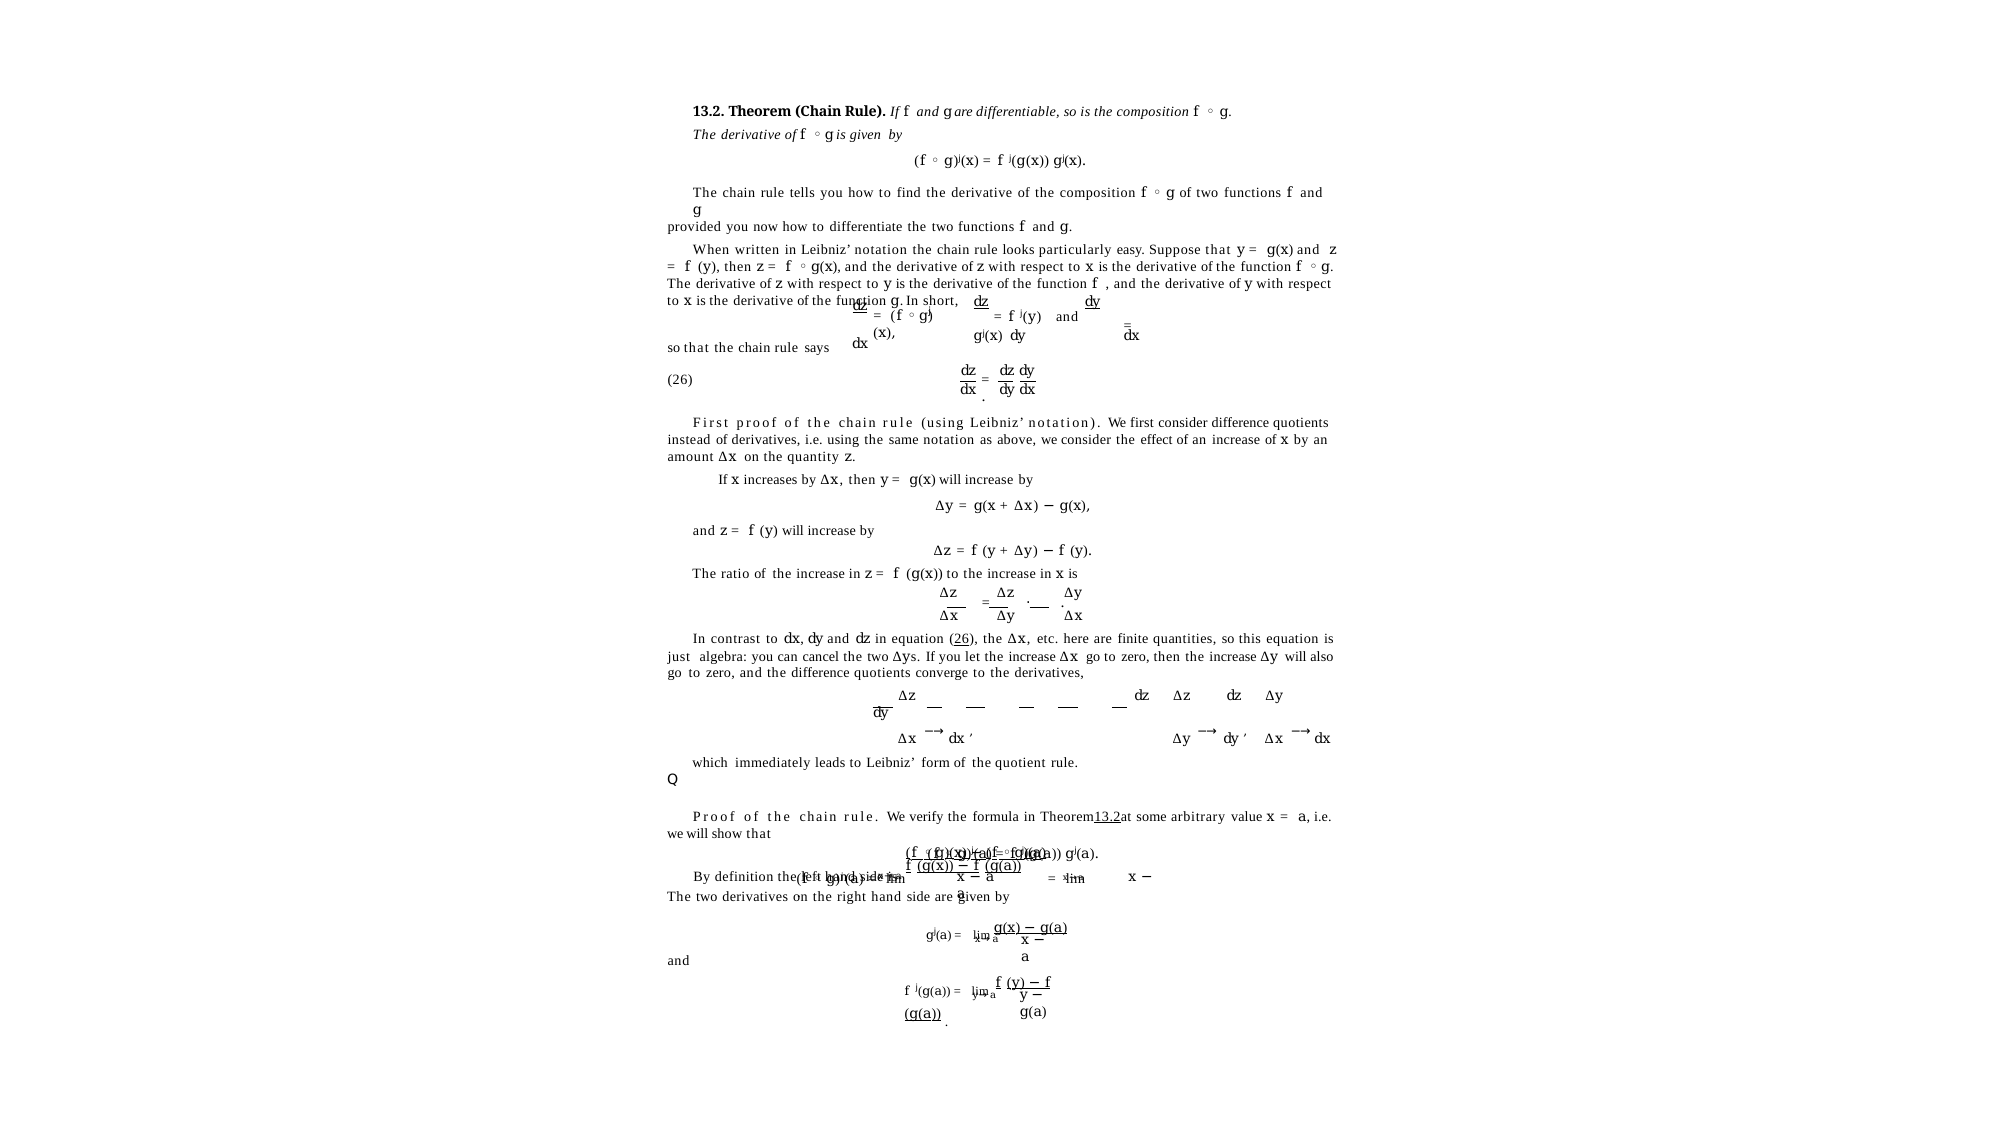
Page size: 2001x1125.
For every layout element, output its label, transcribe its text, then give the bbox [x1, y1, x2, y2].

text_box The two derivatives on the right hand side are given by gj(a) = lim g(x) − g(a) [665, 879, 1074, 943]
text_box (26) [666, 369, 695, 388]
text_box dx dy dx [958, 378, 979, 398]
text_box (f ◦ g)(x) − (f ◦ g)(a) f (g(x)) − f (g(a)) (f ◦ g)j(a) = lim = lim . [795, 845, 1205, 901]
text_box and [666, 949, 692, 969]
text_box dz dy = f j(y) and = gj(x) dy dx [972, 295, 1151, 343]
text_box dz dz dy [959, 359, 1037, 378]
text_box x − a [1019, 928, 1056, 964]
text_box dz dx [850, 292, 869, 352]
text_box f j(g(a)) = lim f (y) − f (g(a)) . [903, 964, 1097, 1029]
text_box 13.2. Theorem (Chain Rule). If f and g are differentiable, so is the composition f ◦ g. The derivative of f ◦ g is given by (f ◦ g)j(x) = f j(g(x)) gj(x). The chain rule tells you how to find the derivative of the composition f ◦ g of two functions f and g provided you now how to differentiate the two functions f and g. When written in Leibniz’ notation the chain rule looks particularly easy. Suppose that y = g(x) and z = f (y), then z = f ◦ g(x), and the derivative of z with respect to x is the derivative of the function f ◦ g. The derivative of z with respect to y is the derivative of the function f , and the derivative of y with respect to x is the derivative of the function g. In short, [665, 94, 1337, 309]
text_box = (f ◦ g) (x), [871, 304, 957, 341]
text_box First proof of the chain rule (using Leibniz’ notation). We first consider difference quotients instead of derivatives, i.e. using the same notation as above, we consider the effect of an increase of x by an amount ∆x on the quantity z. If x increases by ∆x, then y = g(x) will increase by ∆y = g(x + ∆x) − g(x), and z = f (y) will increase by ∆z = f (y + ∆y) − f (y). The ratio of the increase in z = f (g(x)) to the increase in x is ∆z ∆z ∆y = · . ∆x ∆y ∆x In contrast to dx, dy and dz in equation (26), the ∆x, etc. here are finite quantities, so this equation is just algebra: you can cancel the two ∆ys. If you let the increase ∆x go to zero, then the increase ∆y will also go to zero, and the difference quotients converge to the derivatives, ∆z dz ∆z dz ∆y dy ∆x −→ dx , ∆y −→ dy , ∆x −→ dx which immediately leads to Leibniz’ form of the quotient rule. Q Proof of the chain rule. We verify the formula in Theorem13.2at some arbitrary value x = a, i.e. we will show that (f ◦ g)j(a) = f j(g(a)) gj(a). By definition the left hand side is [665, 412, 1337, 884]
text_box = . [979, 369, 1043, 405]
text_box so that the chain rule says [666, 337, 833, 356]
